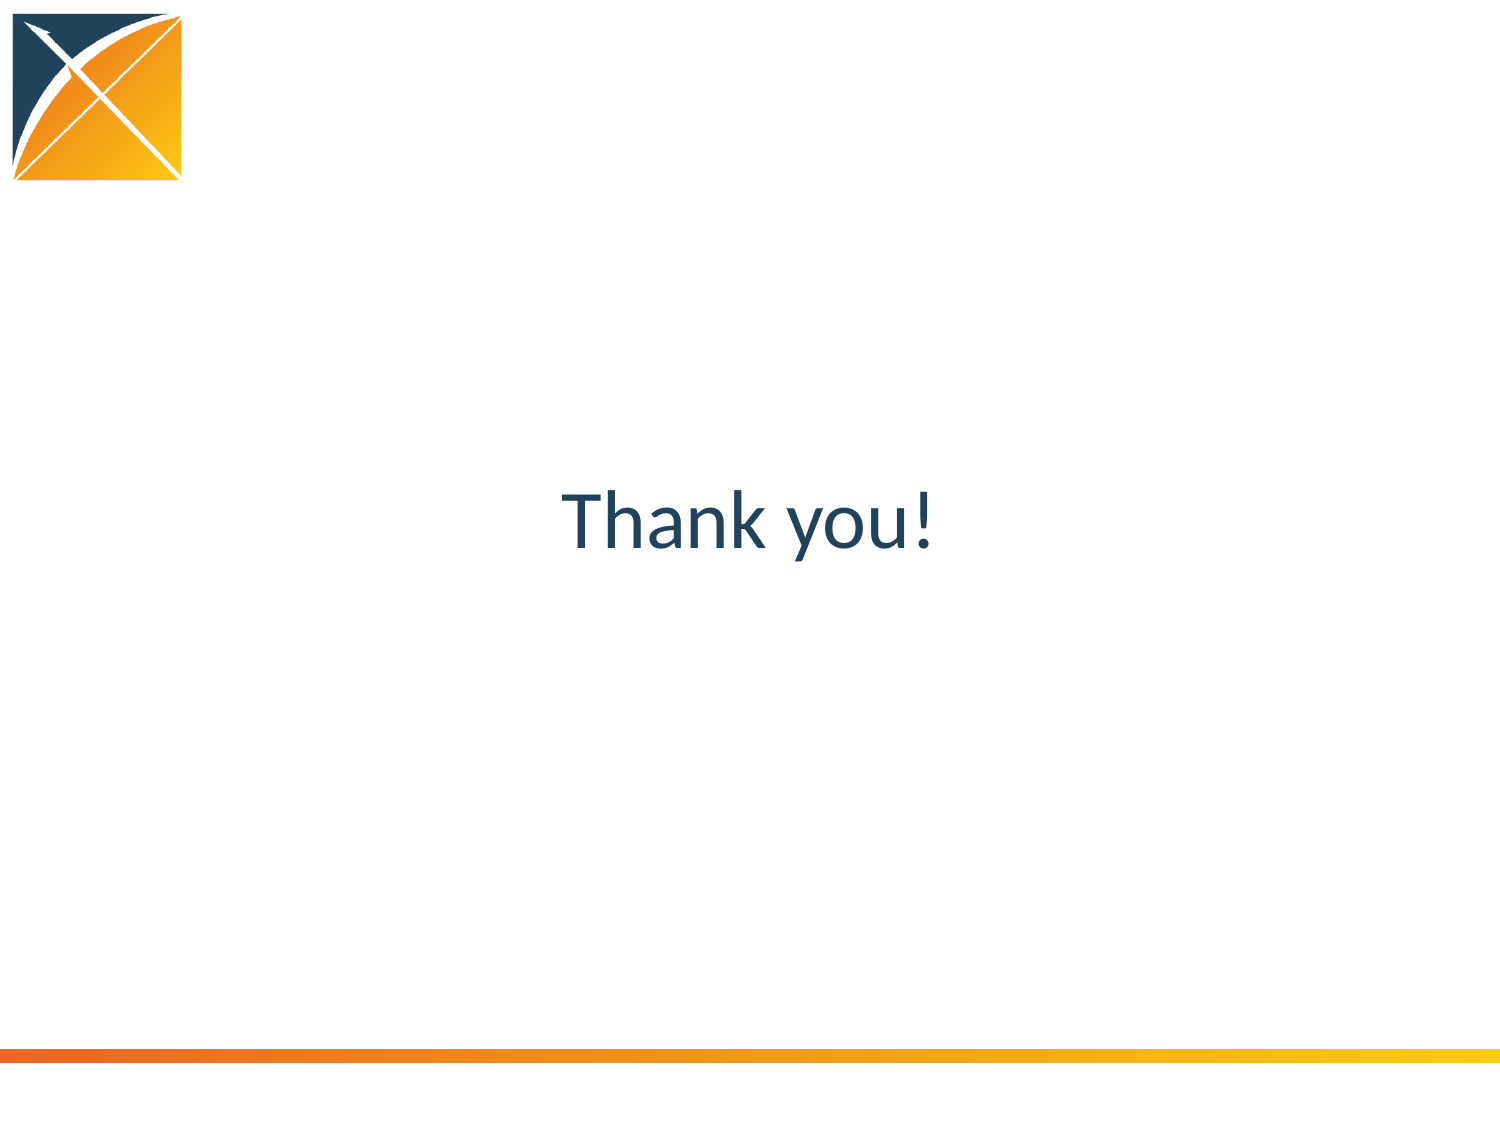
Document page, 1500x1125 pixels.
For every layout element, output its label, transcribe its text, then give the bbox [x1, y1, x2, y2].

title Thank you! [0, 446, 1500, 584]
picture [0, 0, 206, 200]
